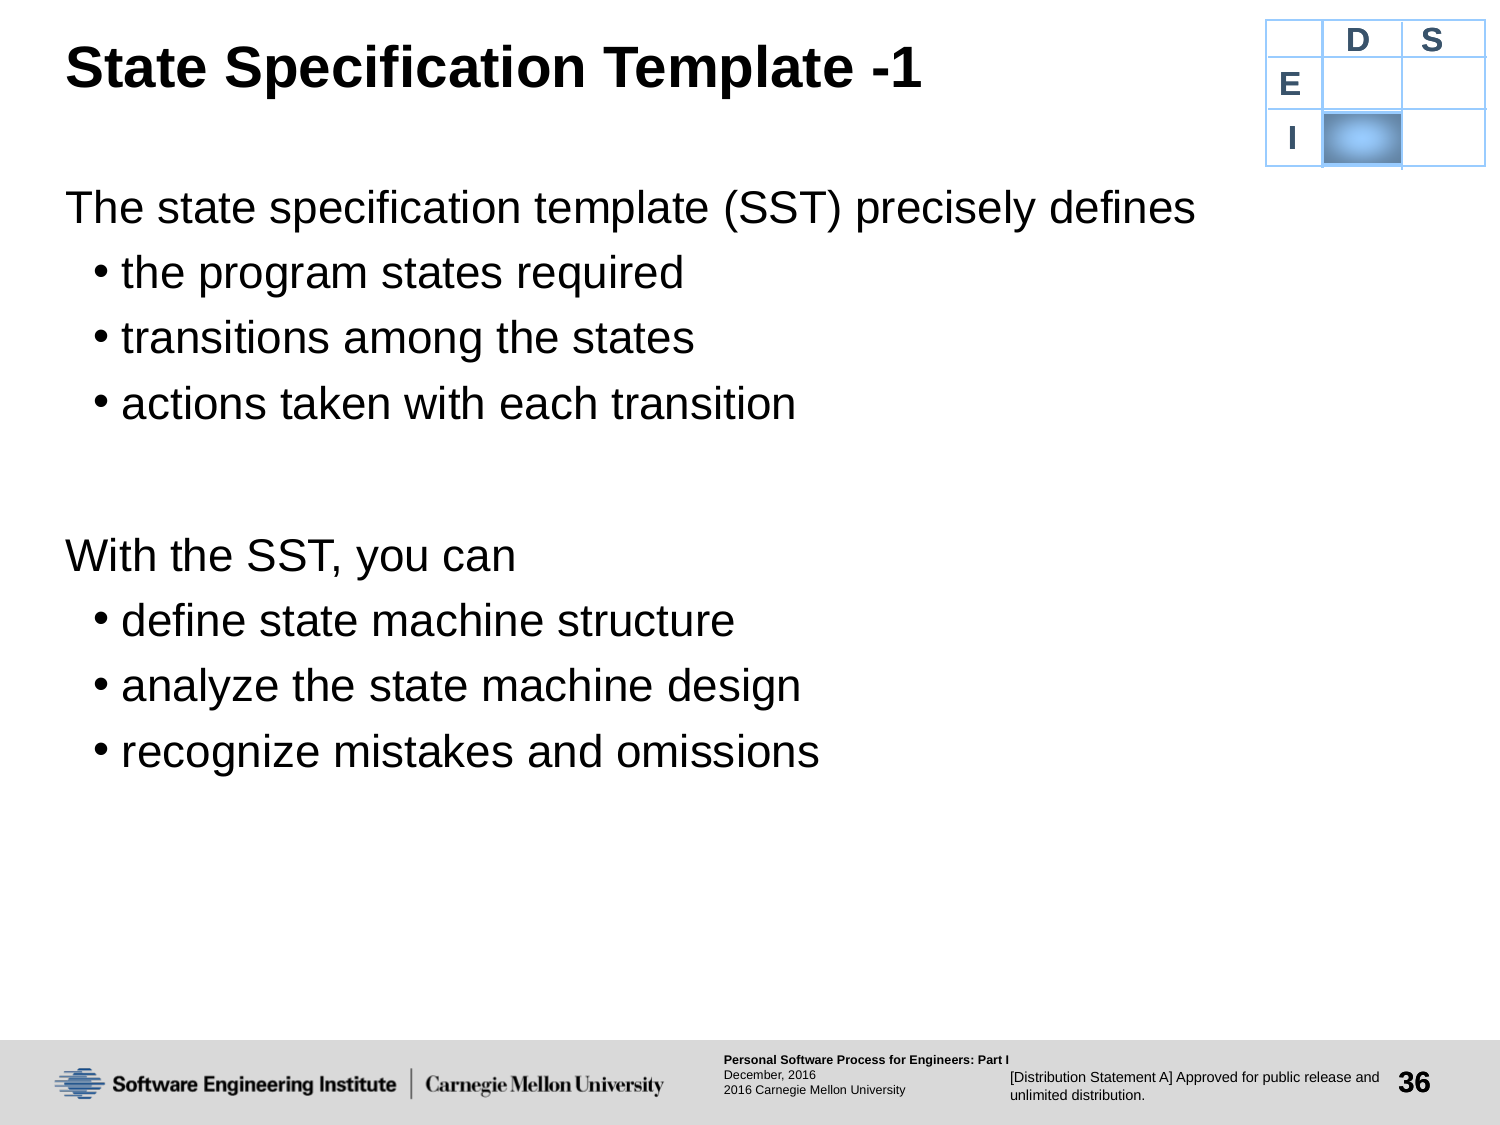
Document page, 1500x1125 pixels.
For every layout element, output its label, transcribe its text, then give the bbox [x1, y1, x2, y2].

title State Specification Template -1 [65, 37, 1264, 148]
picture [1264, 11, 1491, 173]
picture [46, 1061, 673, 1104]
list The state specification template (SST) precisely defines the program states required transitions among the states actions taken with each transition With the SST, you can define state machine structure analyze the state machine design recognize mistakes and omissions [65, 177, 1431, 1000]
